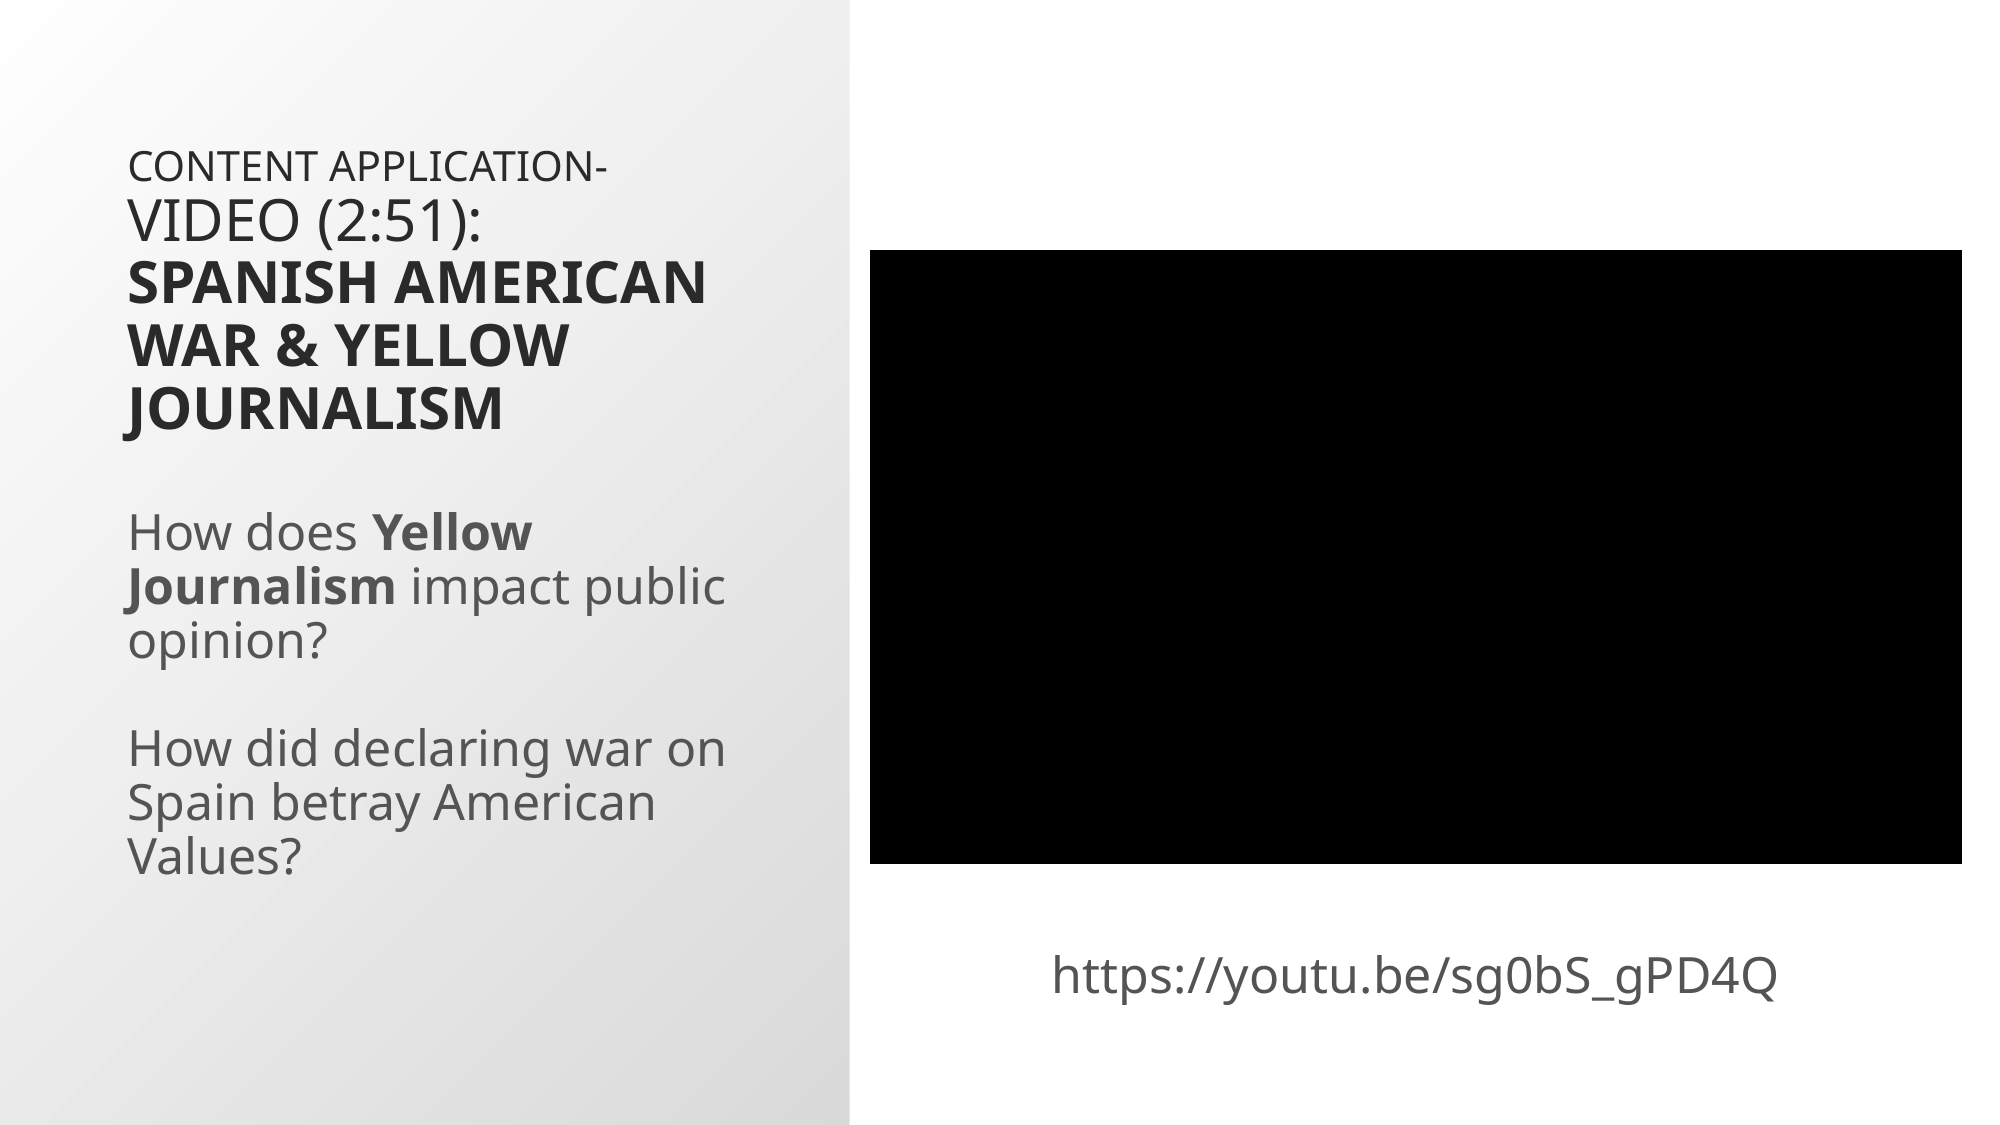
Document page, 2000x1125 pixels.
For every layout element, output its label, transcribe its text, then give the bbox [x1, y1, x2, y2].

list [869, 249, 1963, 865]
title CONTENT APPLICATION- Video (2:51): Spanish American War & Yellow journalism [112, 112, 750, 450]
list How does Yellow Journalism impact public opinion? How did declaring war on Spain betray American Values? [112, 500, 750, 1013]
text_box https://youtu.be/sg0bS_gPD4Q [1037, 942, 1938, 1012]
